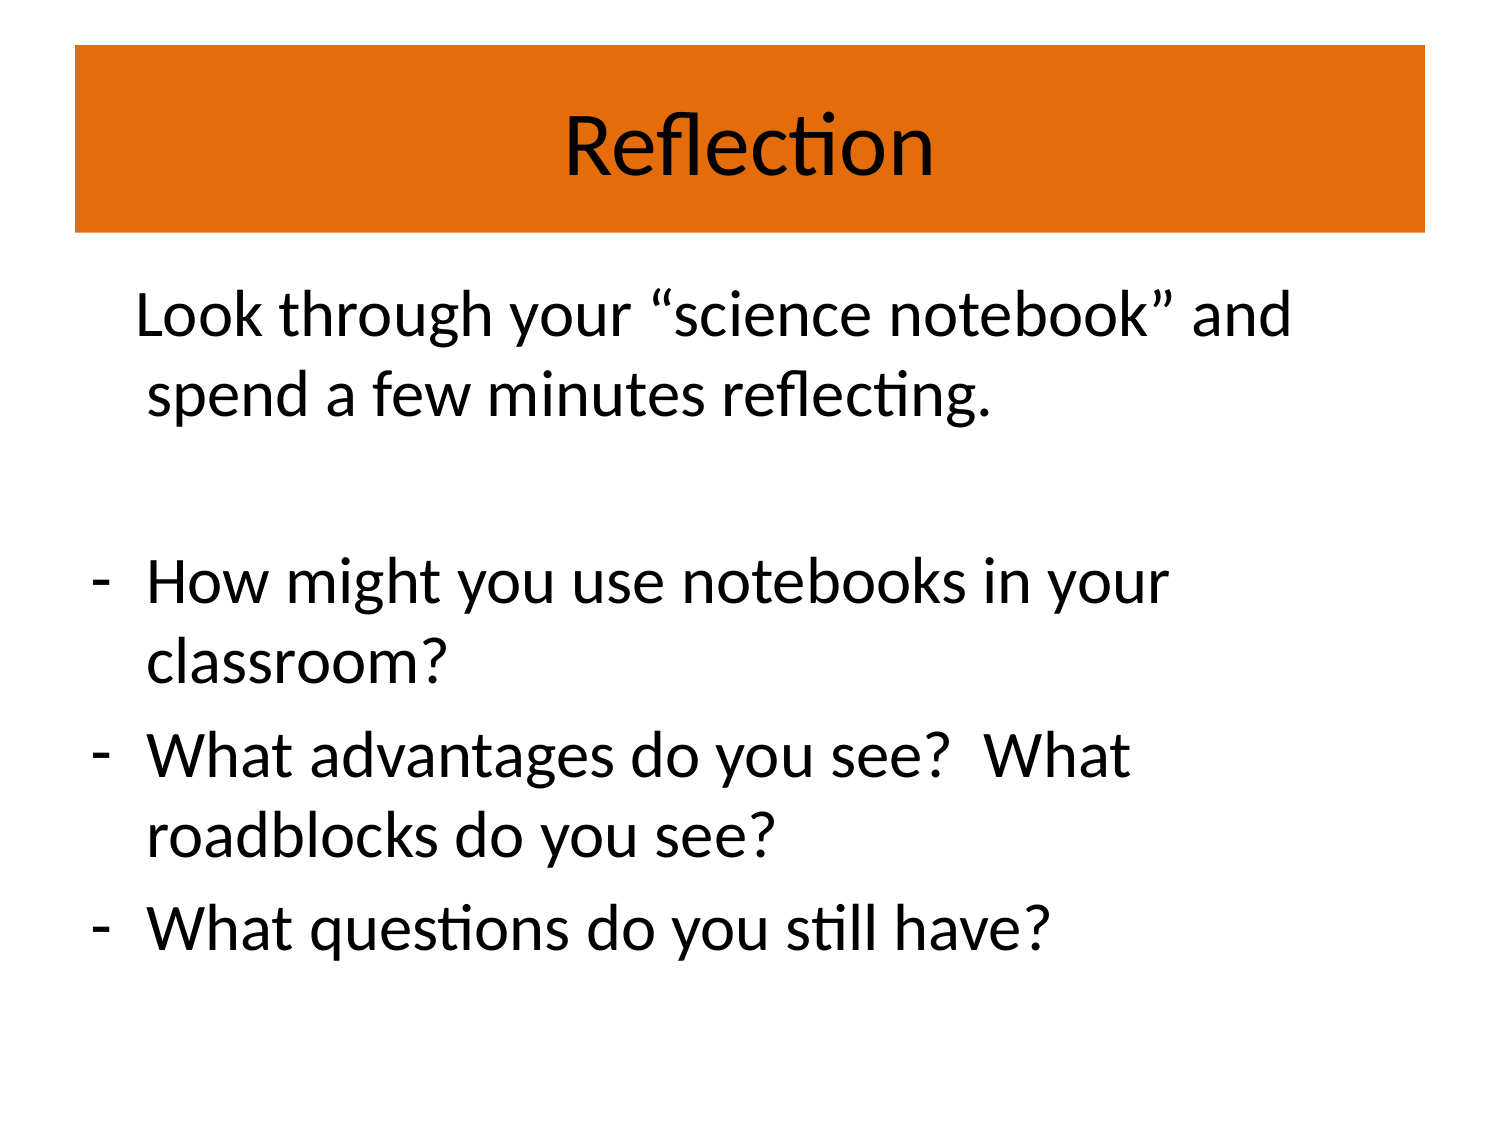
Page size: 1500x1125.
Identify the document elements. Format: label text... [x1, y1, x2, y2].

list Look through your “science notebook” and spend a few minutes reflecting. How might you use notebooks in your classroom? What advantages do you see? What roadblocks do you see? What questions do you still have? [75, 262, 1425, 1042]
title Reflection [75, 45, 1425, 233]
